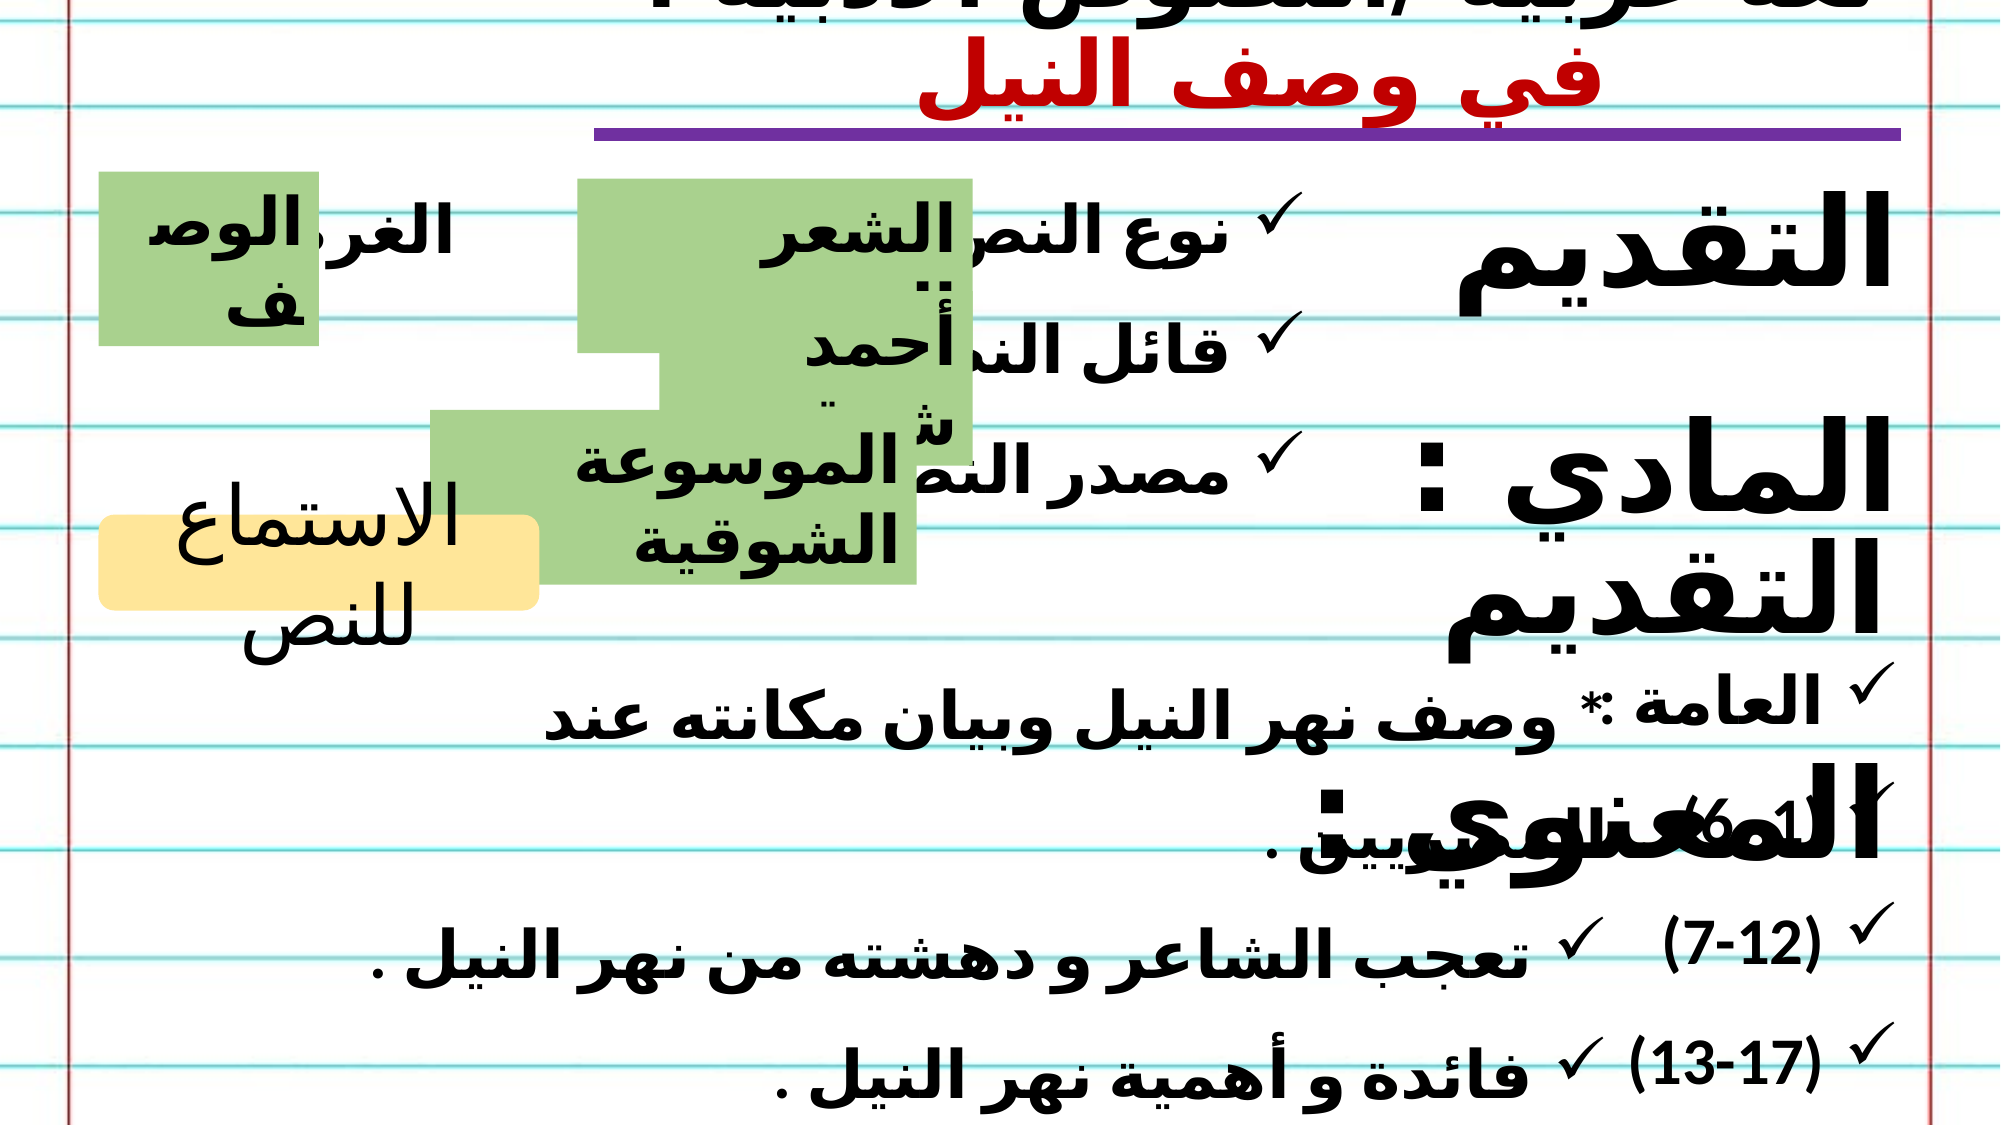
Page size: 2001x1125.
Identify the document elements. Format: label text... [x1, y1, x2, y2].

text_box الوصف [98, 171, 319, 347]
text_box نوع النص : الغرض : قائل النص: مصدر النص : [85, 139, 1323, 515]
text_box الموسوعة الشوقية [430, 409, 917, 585]
text_box التقديم المادي : [1247, 78, 1915, 544]
picture [1189, 0, 1396, 11]
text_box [594, 11, 1902, 135]
text_box العامة : (1- 6) (7-12) (13-17) [1579, 610, 1915, 1106]
picture [1624, 0, 2001, 1125]
picture [1039, 0, 1066, 11]
text_box الاستماع للنص [97, 513, 541, 612]
text_box الشعر العمودي [577, 178, 973, 354]
picture [0, 0, 1236, 1125]
text_box التقديم المعنوي : [1236, 425, 1904, 625]
text_box أحمد شوقي [659, 291, 973, 466]
picture [1402, 0, 1614, 11]
text_box * وصف نهر النيل وبيان مكانته عند المصريين . تعجب الشاعر و دهشته من نهر النيل . فائدة و أهمية نهر النيل . تقديس المصرين الأوائل لنهر النيل [346, 625, 1624, 1125]
picture [1079, 0, 1172, 11]
